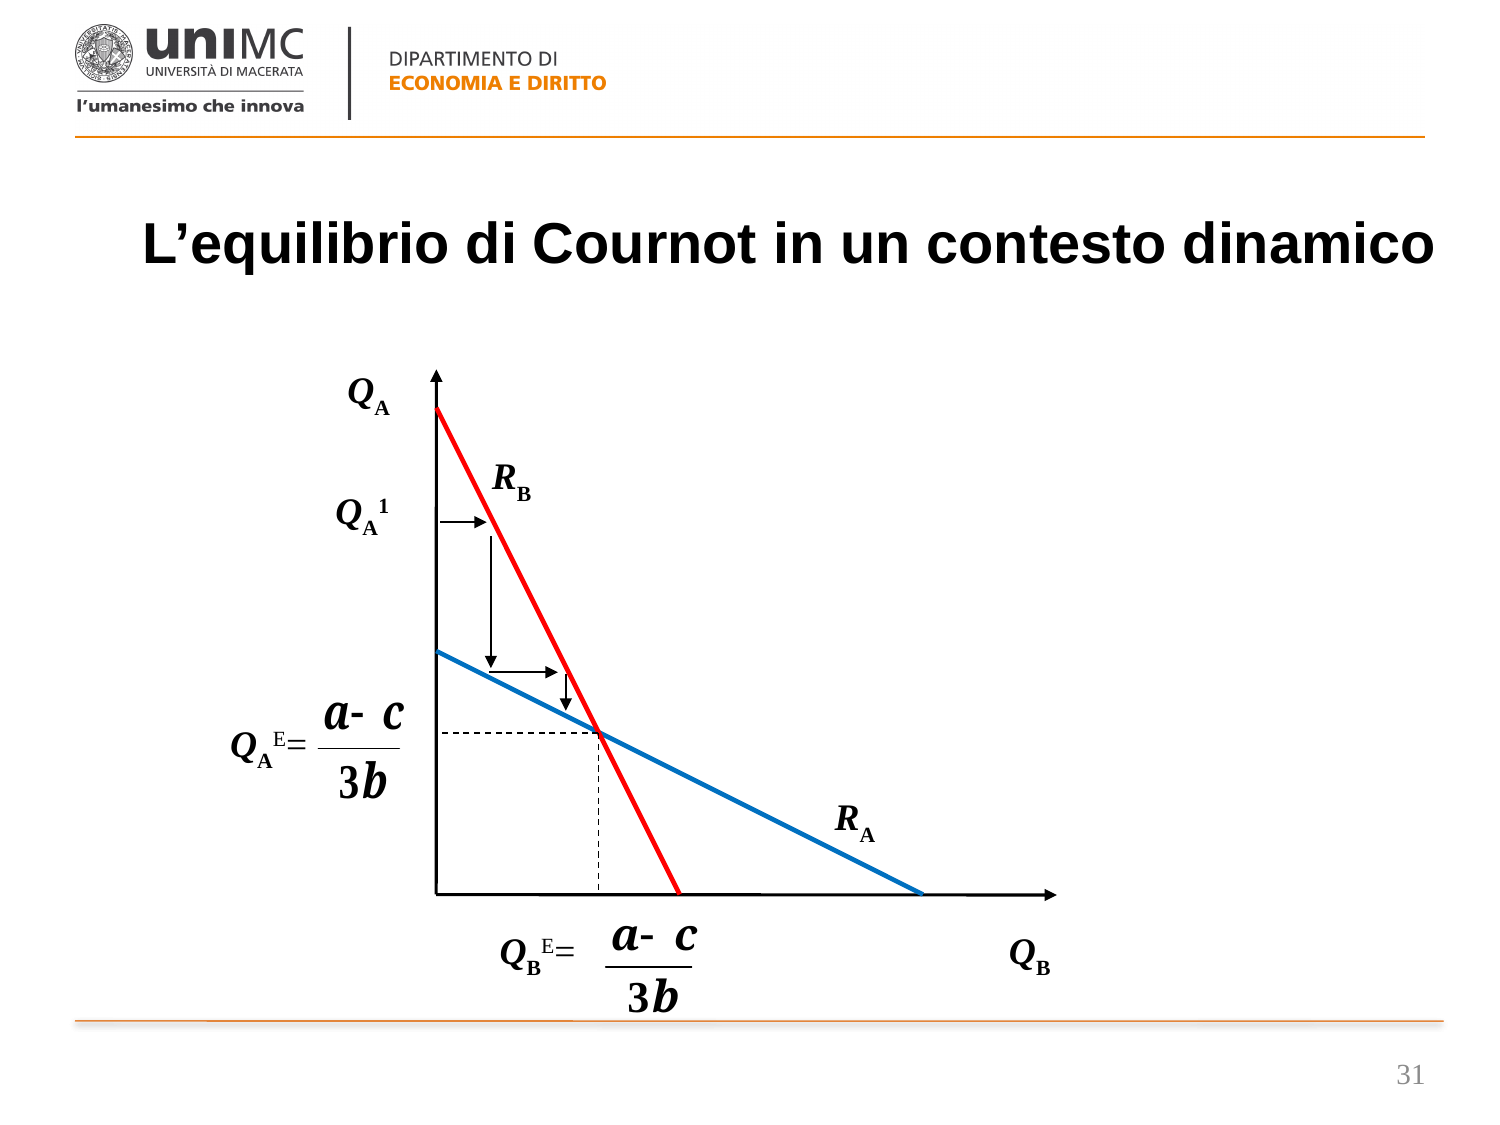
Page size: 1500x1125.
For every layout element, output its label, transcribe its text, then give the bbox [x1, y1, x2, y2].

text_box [185, 261, 1136, 1023]
title L’equilibrio di Cournot in un contesto dinamico [115, 194, 1466, 287]
picture [75, 24, 1425, 138]
slide_number 31 [1091, 1042, 1442, 1103]
